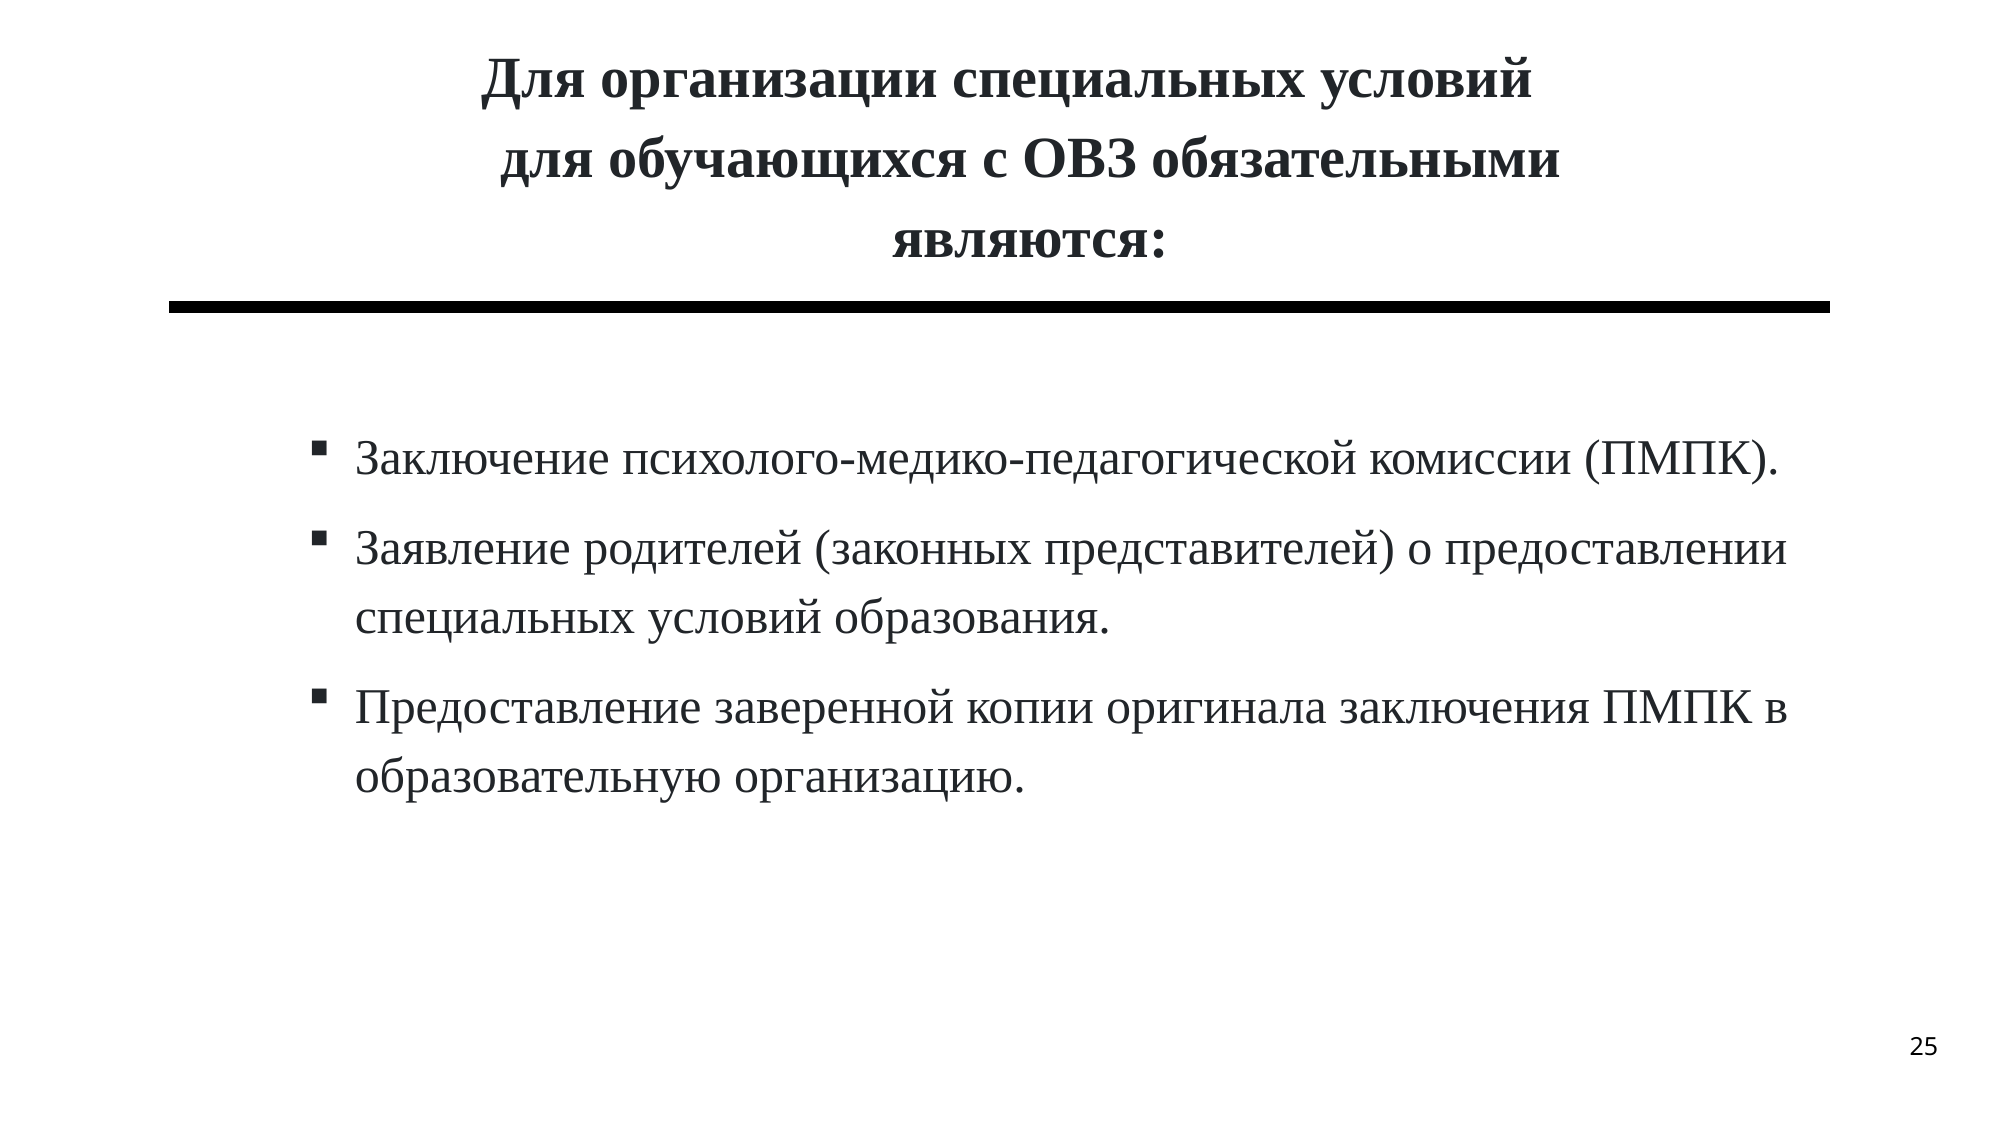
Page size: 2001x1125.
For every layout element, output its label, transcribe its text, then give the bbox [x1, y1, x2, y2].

list Заключение психолого-медико-педагогической комиссии (ПМПК). Заявление родителей (законных представителей) о предоставлении специальных условий образования. Предоставление заверенной копии оригинала заключения ПМПК в образовательную организацию. [307, 415, 1808, 1027]
slide_number 25 [1885, 1032, 1954, 1063]
title Для организации специальных условий для обучающихся с ОВЗ обязательными являются: [366, 163, 1648, 270]
